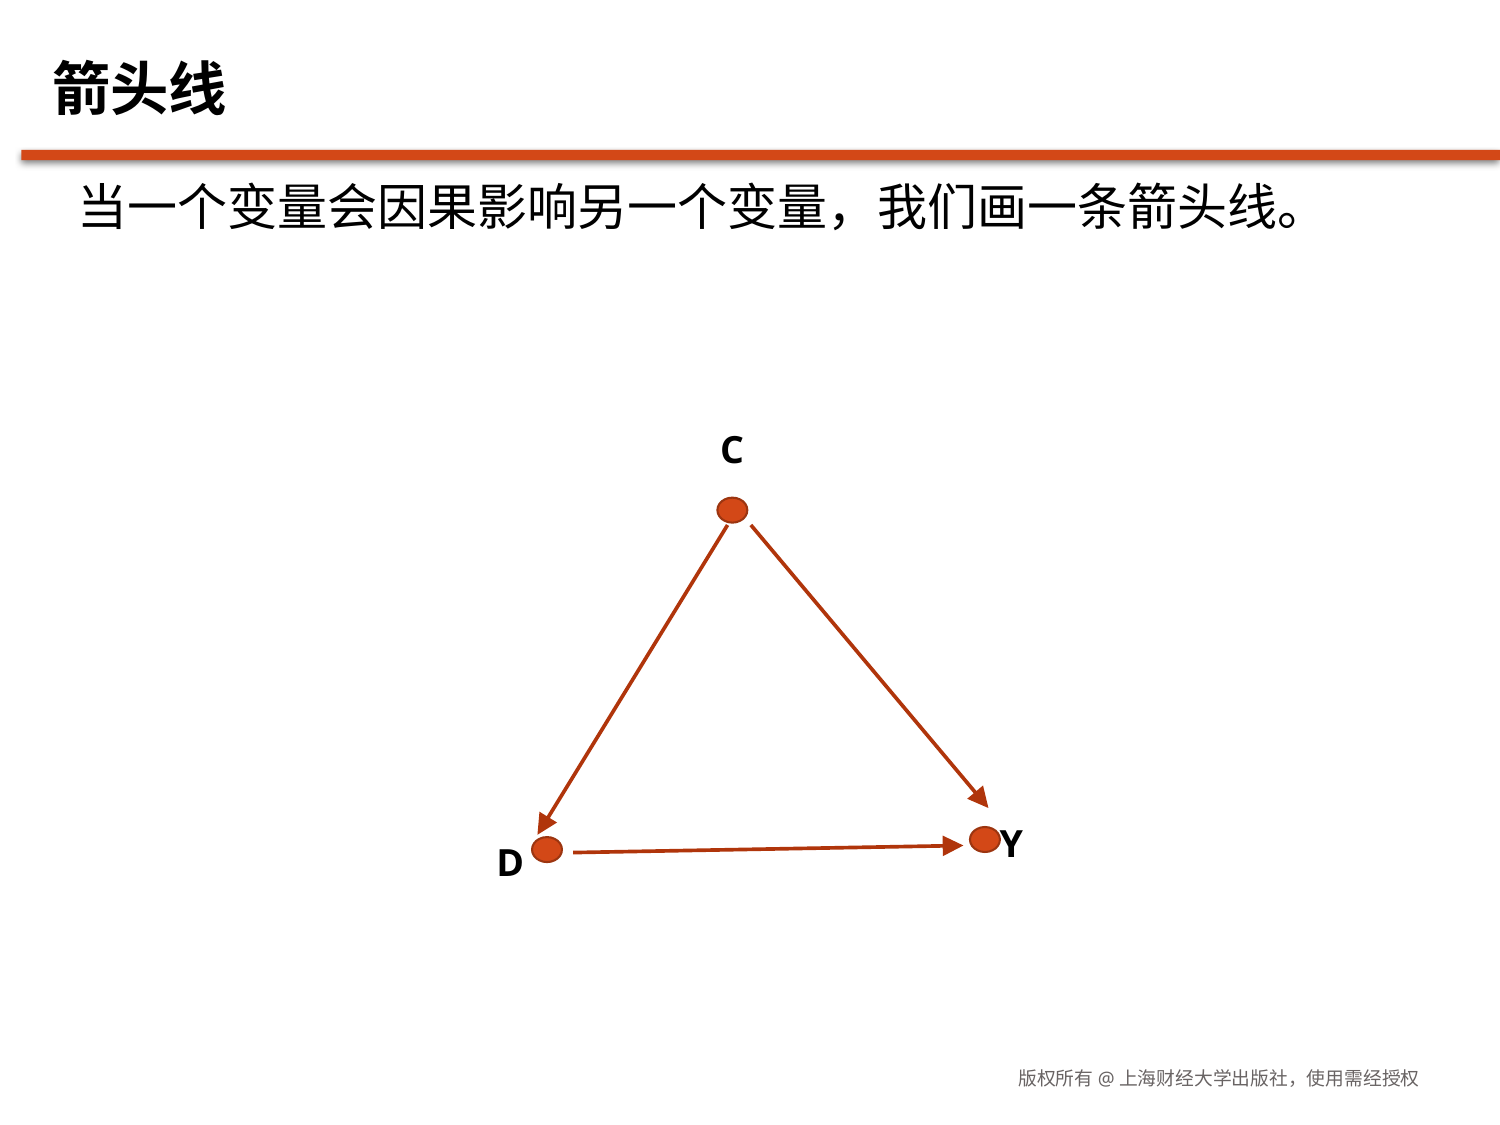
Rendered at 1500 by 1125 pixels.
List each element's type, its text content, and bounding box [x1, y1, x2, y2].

title 箭头线 [37, 50, 1369, 138]
text_box D [481, 831, 540, 892]
text_box [968, 825, 1001, 854]
list 当一个变量会因果影响另一个变量，我们画一条箭头线。 [62, 174, 1450, 461]
text_box [716, 496, 749, 524]
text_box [750, 524, 989, 809]
text_box Y [984, 812, 1038, 872]
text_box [537, 524, 728, 835]
text_box C [705, 418, 760, 478]
text_box [531, 841, 563, 864]
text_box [572, 845, 964, 853]
footer 版权所有@上海财经大学出版社，使用需经授权 [975, 1046, 1463, 1109]
